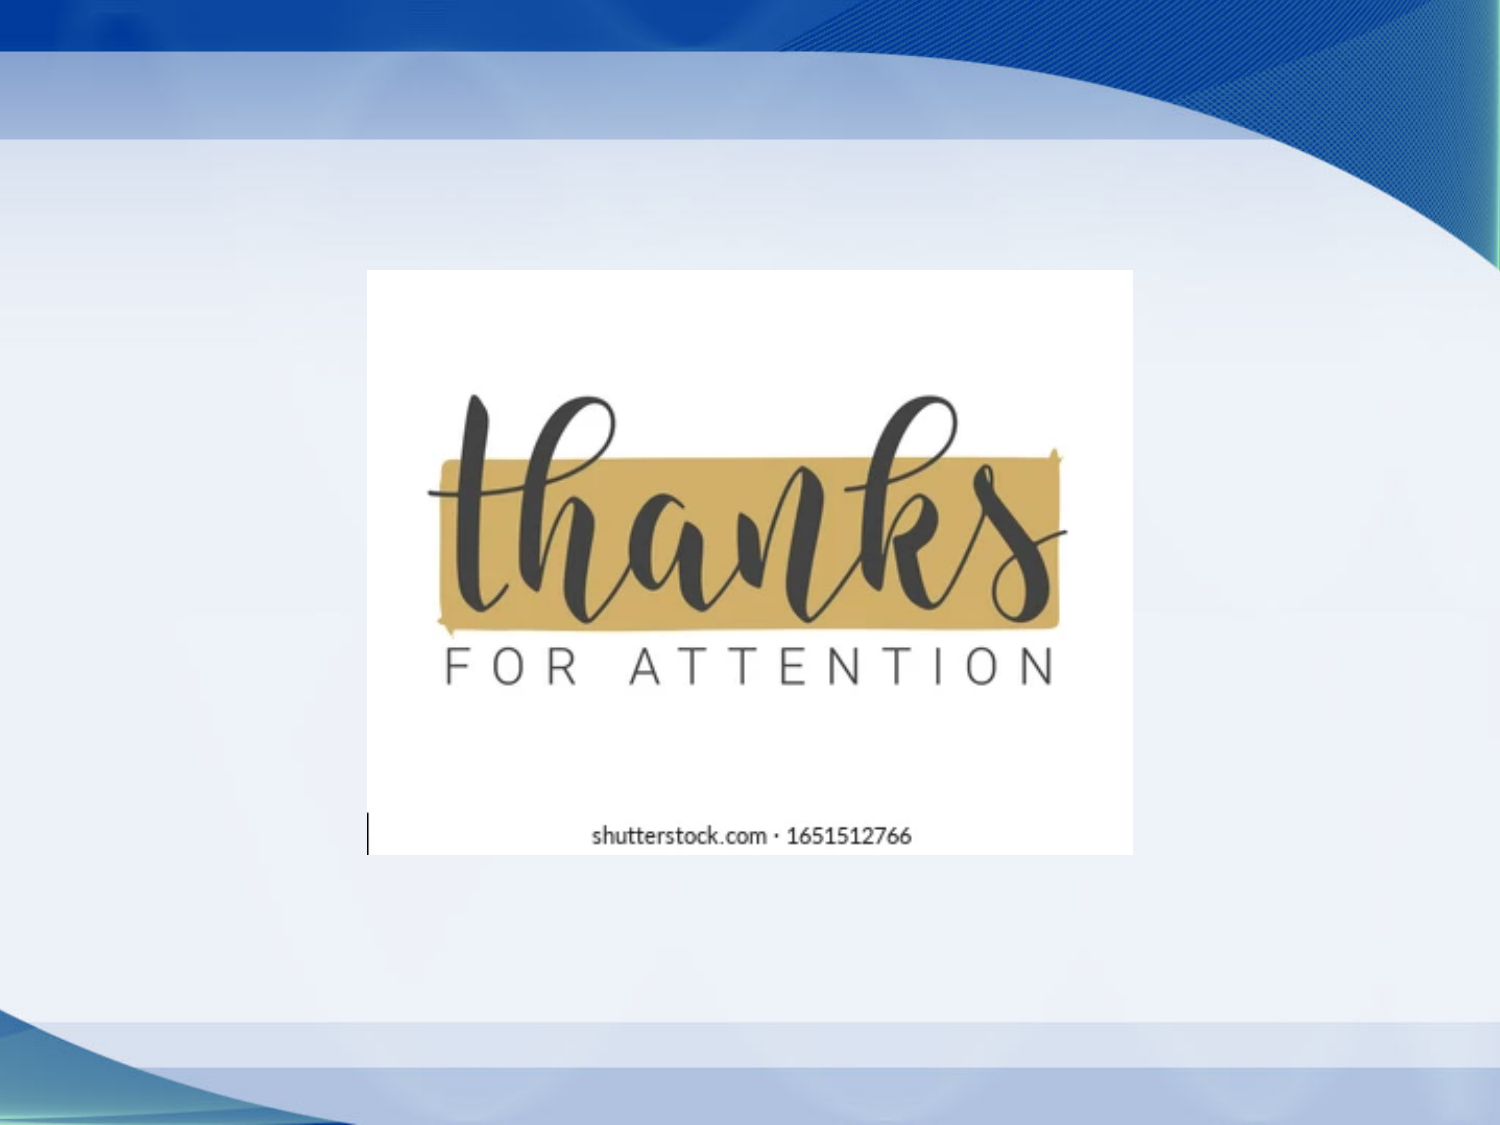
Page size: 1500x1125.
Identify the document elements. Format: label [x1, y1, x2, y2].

list [367, 270, 1133, 855]
picture [0, 0, 1500, 1125]
